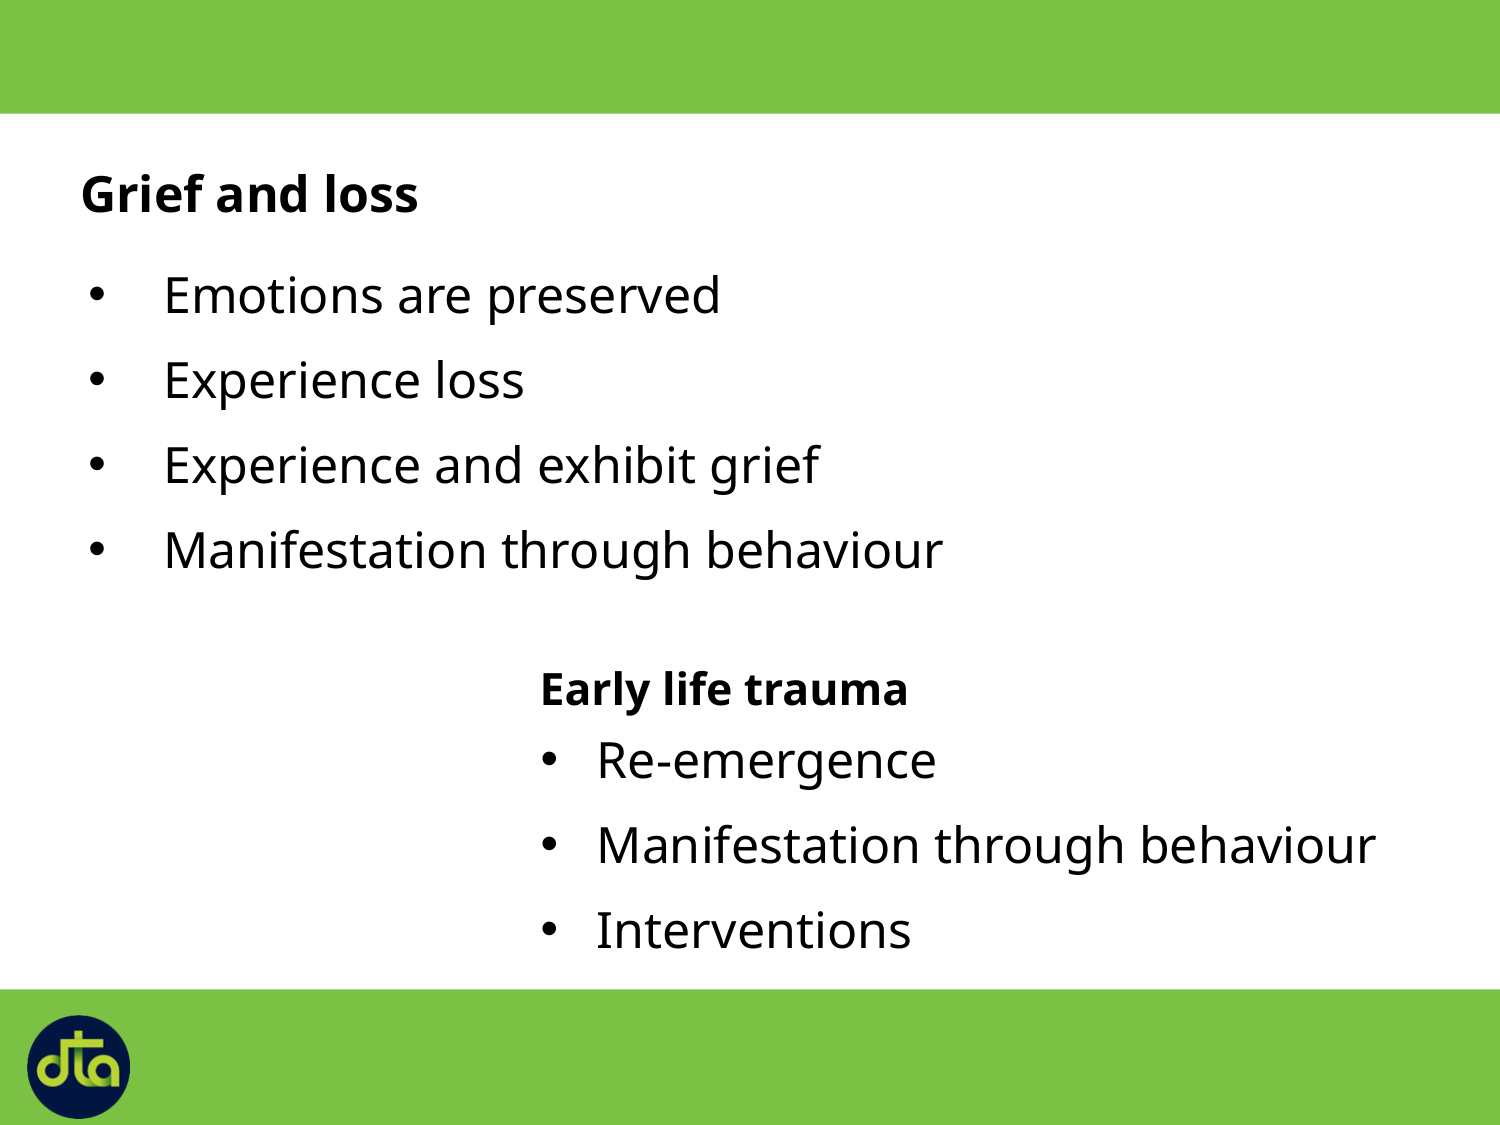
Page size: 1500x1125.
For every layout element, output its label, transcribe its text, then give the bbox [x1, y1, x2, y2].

text_box Early life trauma [524, 617, 1188, 723]
text_box Re-emergence Manifestation through behaviour Interventions [525, 720, 1473, 966]
picture [27, 1015, 131, 1120]
text_box Emotions are preserved Experience loss Experience and exhibit grief Manifestation through behaviour [73, 255, 1099, 587]
text_box Grief and loss [64, 125, 728, 231]
